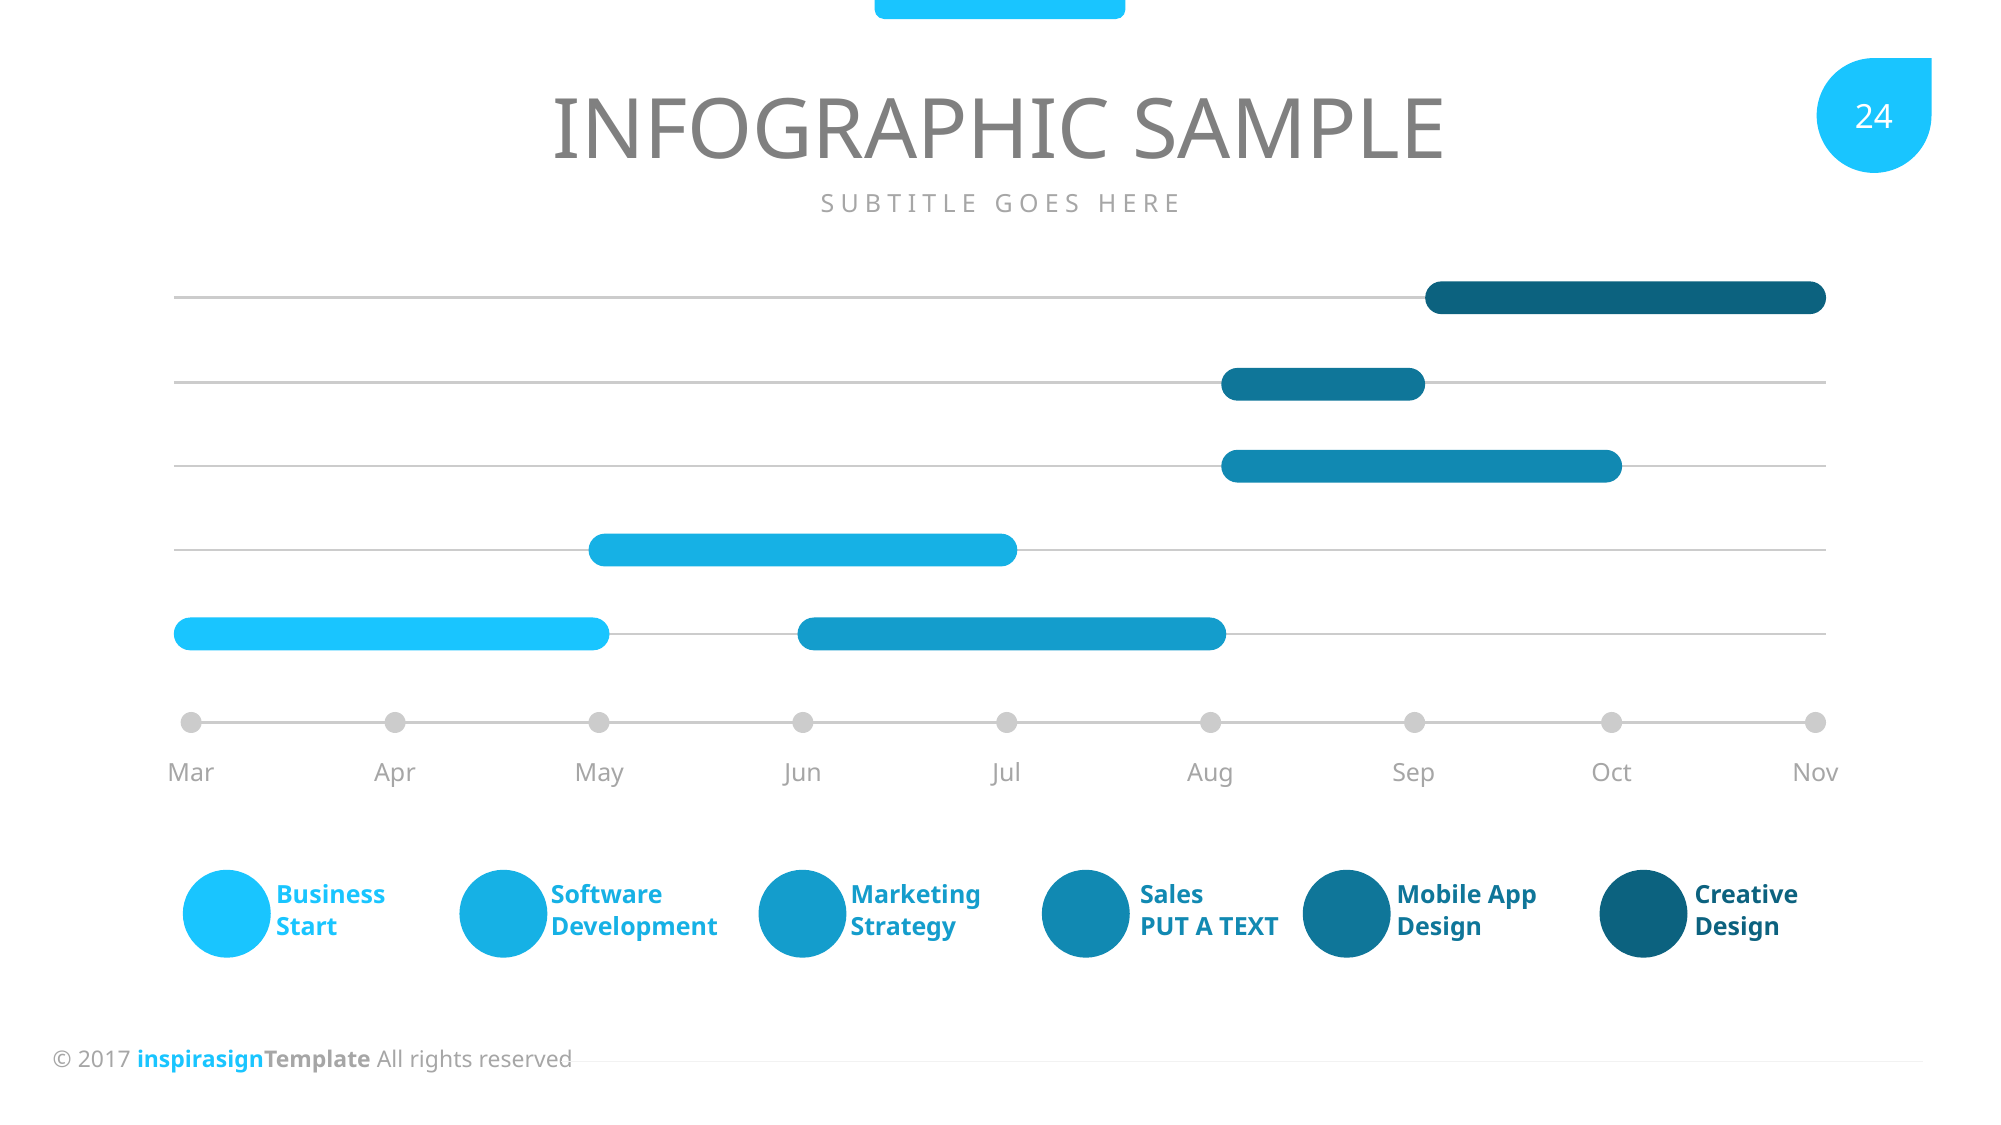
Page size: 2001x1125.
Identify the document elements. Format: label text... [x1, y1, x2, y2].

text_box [459, 869, 711, 958]
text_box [1041, 869, 1281, 958]
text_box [182, 869, 381, 958]
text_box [1302, 869, 1533, 958]
text_box [1424, 280, 1828, 299]
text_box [758, 869, 975, 958]
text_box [1599, 869, 1795, 958]
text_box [173, 297, 1827, 733]
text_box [152, 749, 1855, 795]
text_box INFOGRAPHIC SAMPLE [537, 68, 1462, 183]
text_box SUBTITLE GOES HERE [805, 180, 1195, 225]
